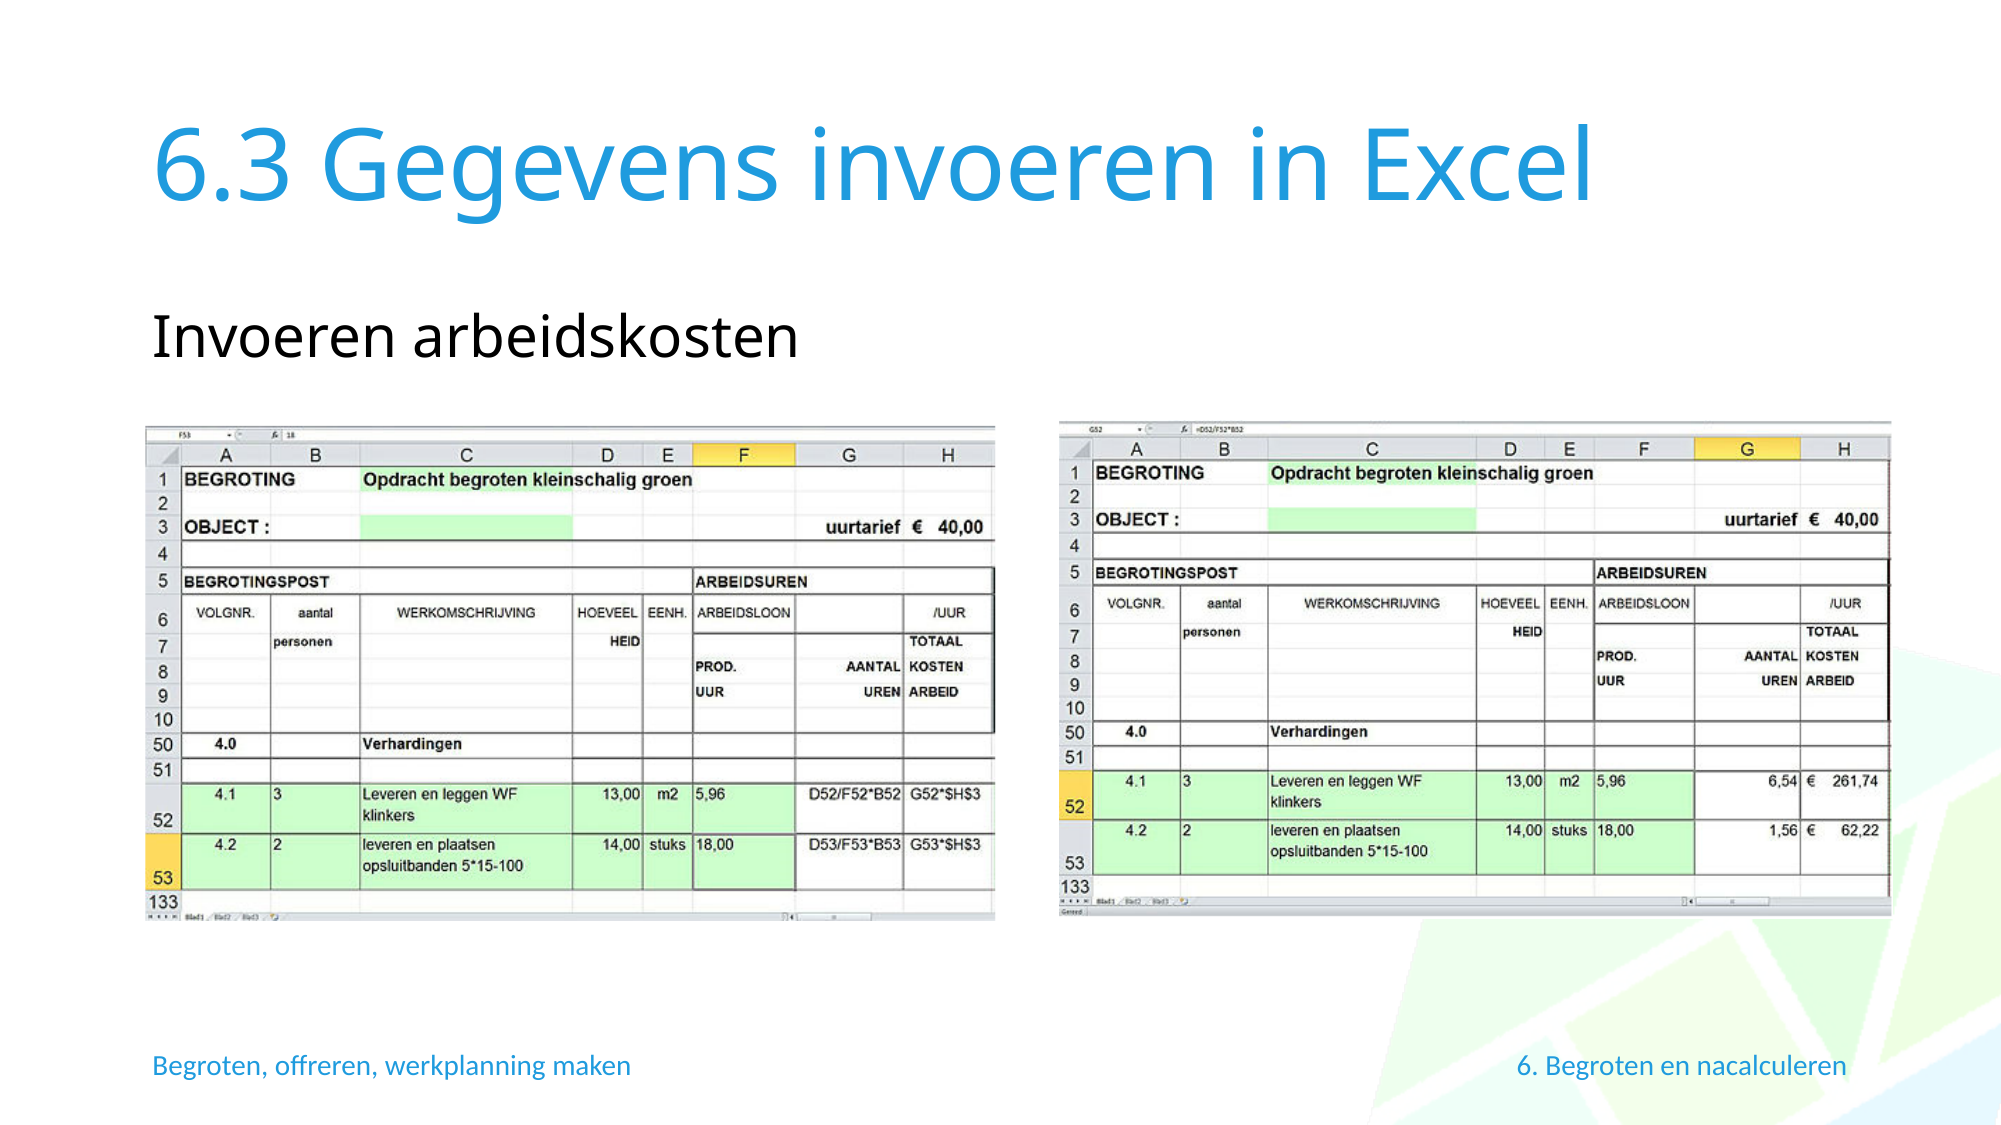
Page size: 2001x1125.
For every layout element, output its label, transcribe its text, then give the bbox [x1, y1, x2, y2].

picture [1059, 420, 1893, 919]
list Begroten, offreren, werkplanning maken [137, 1042, 658, 1087]
title 6.3 Gegevens invoeren in Excel [137, 59, 1863, 278]
picture [137, 422, 1001, 921]
list 6. Begroten en nacalculeren [1412, 1042, 1863, 1103]
list Invoeren arbeidskosten [137, 299, 1863, 1014]
